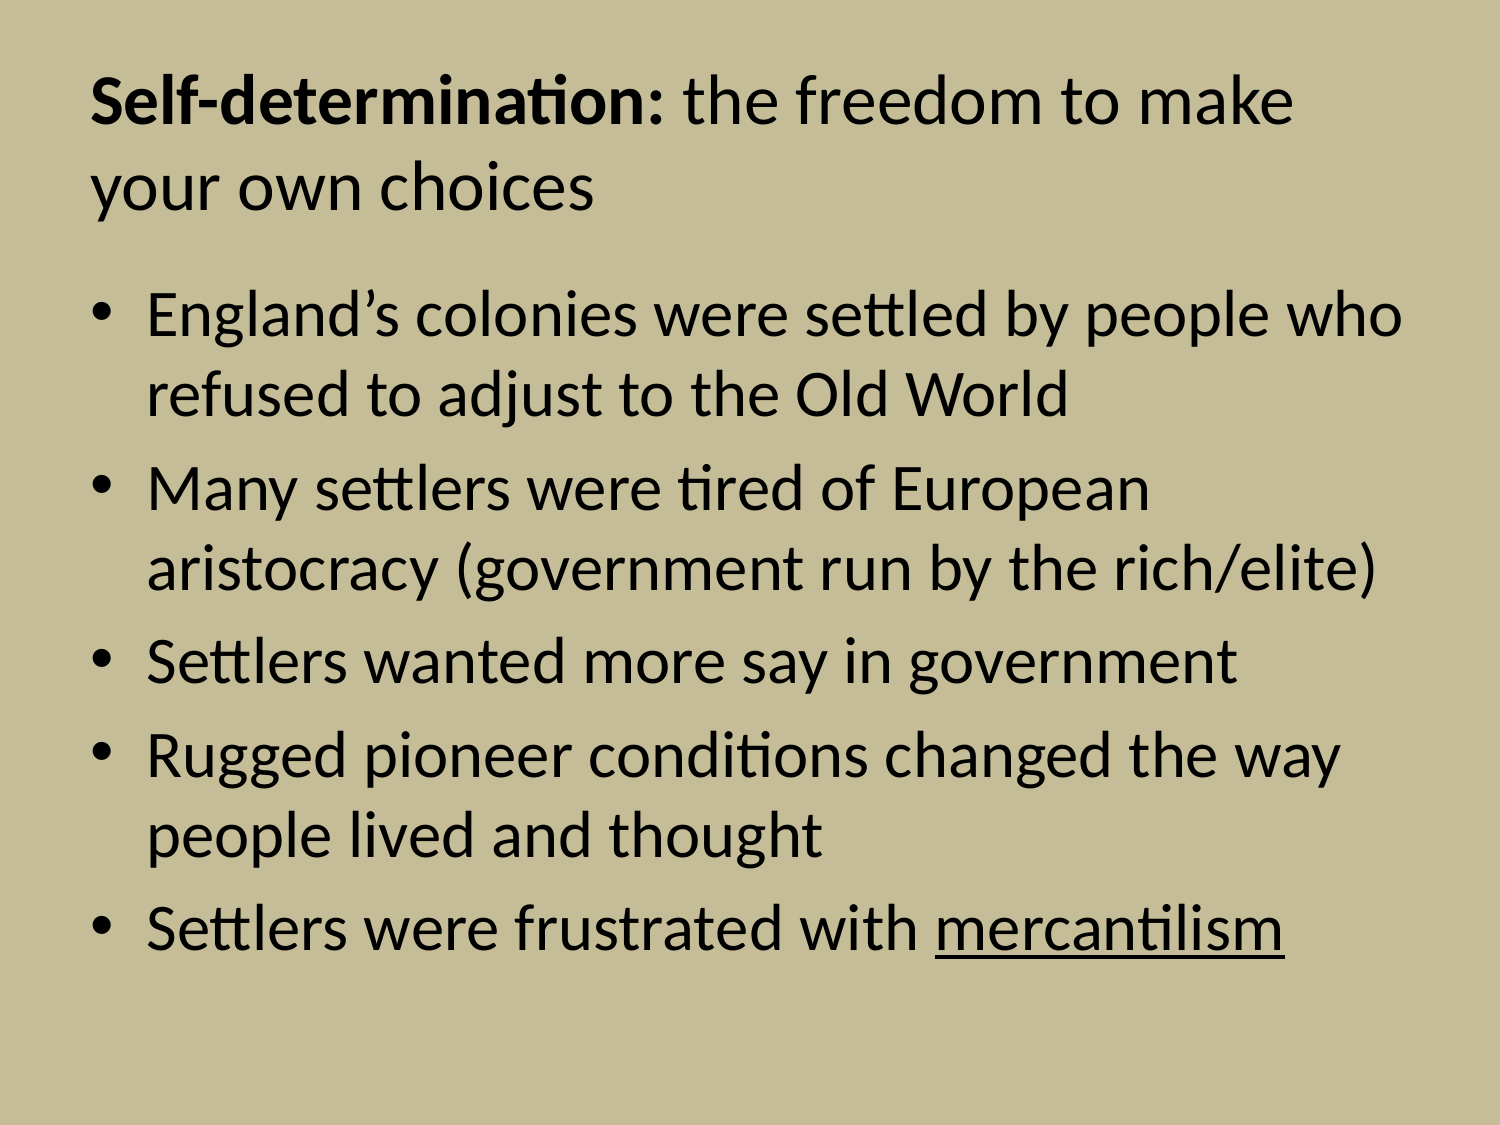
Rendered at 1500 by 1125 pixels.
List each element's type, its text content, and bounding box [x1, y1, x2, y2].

title Self-determination: the freedom to make your own choices [75, 45, 1425, 233]
list England’s colonies were settled by people who refused to adjust to the Old World Many settlers were tired of European aristocracy (government run by the rich/elite) Settlers wanted more say in government Rugged pioneer conditions changed the way people lived and thought Settlers were frustrated with mercantilism [75, 262, 1425, 1005]
